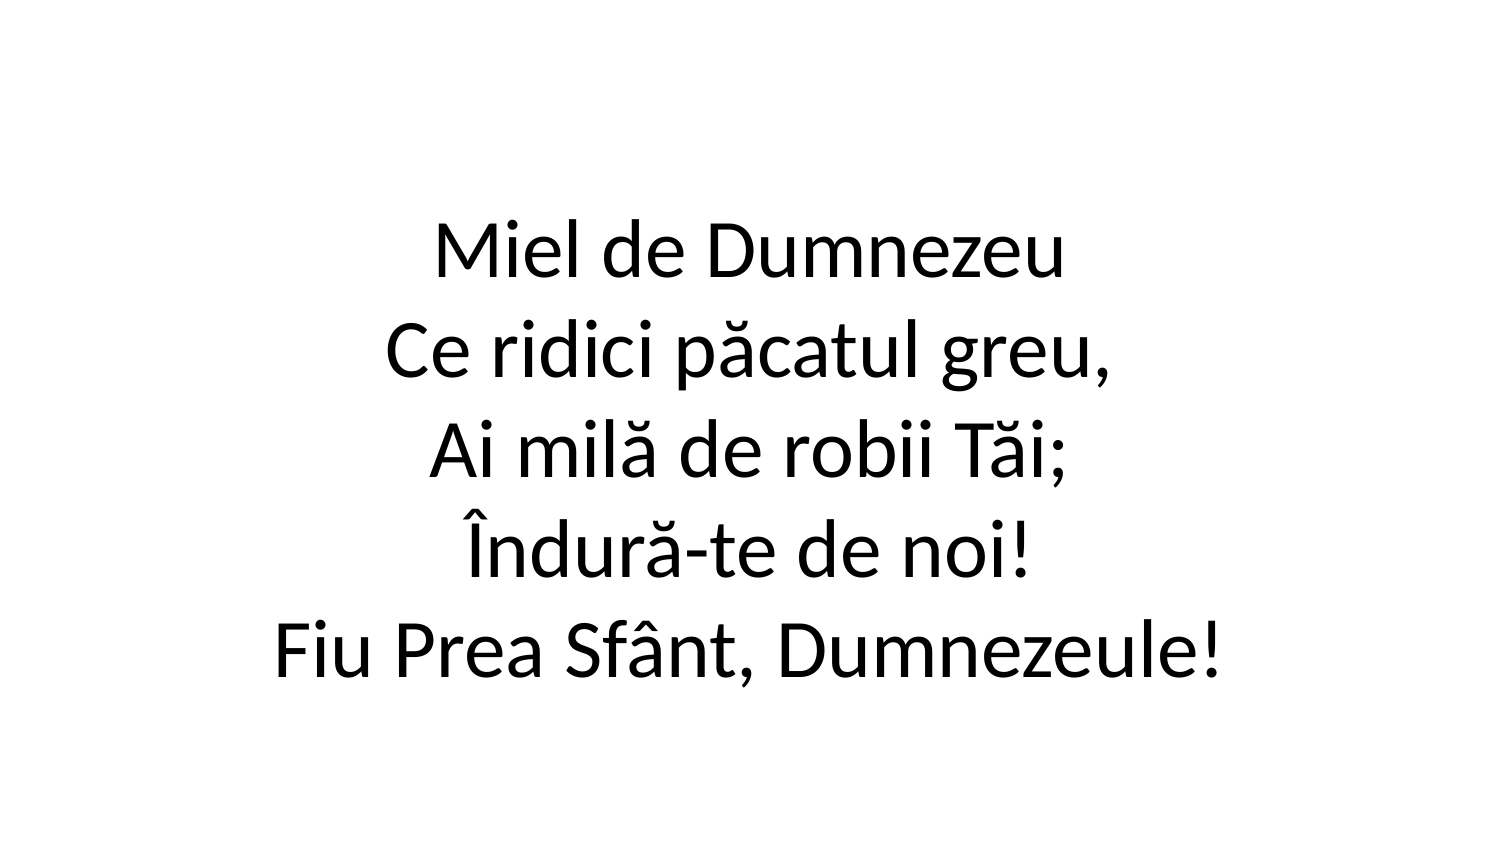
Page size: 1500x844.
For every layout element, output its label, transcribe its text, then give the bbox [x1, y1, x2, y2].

text_box Miel de Dumnezeu Ce ridici păcatul greu, Ai milă de robii Tăi; Îndură-te de noi! Fiu Prea Sfânt, Dumnezeule! [258, 142, 1242, 702]
